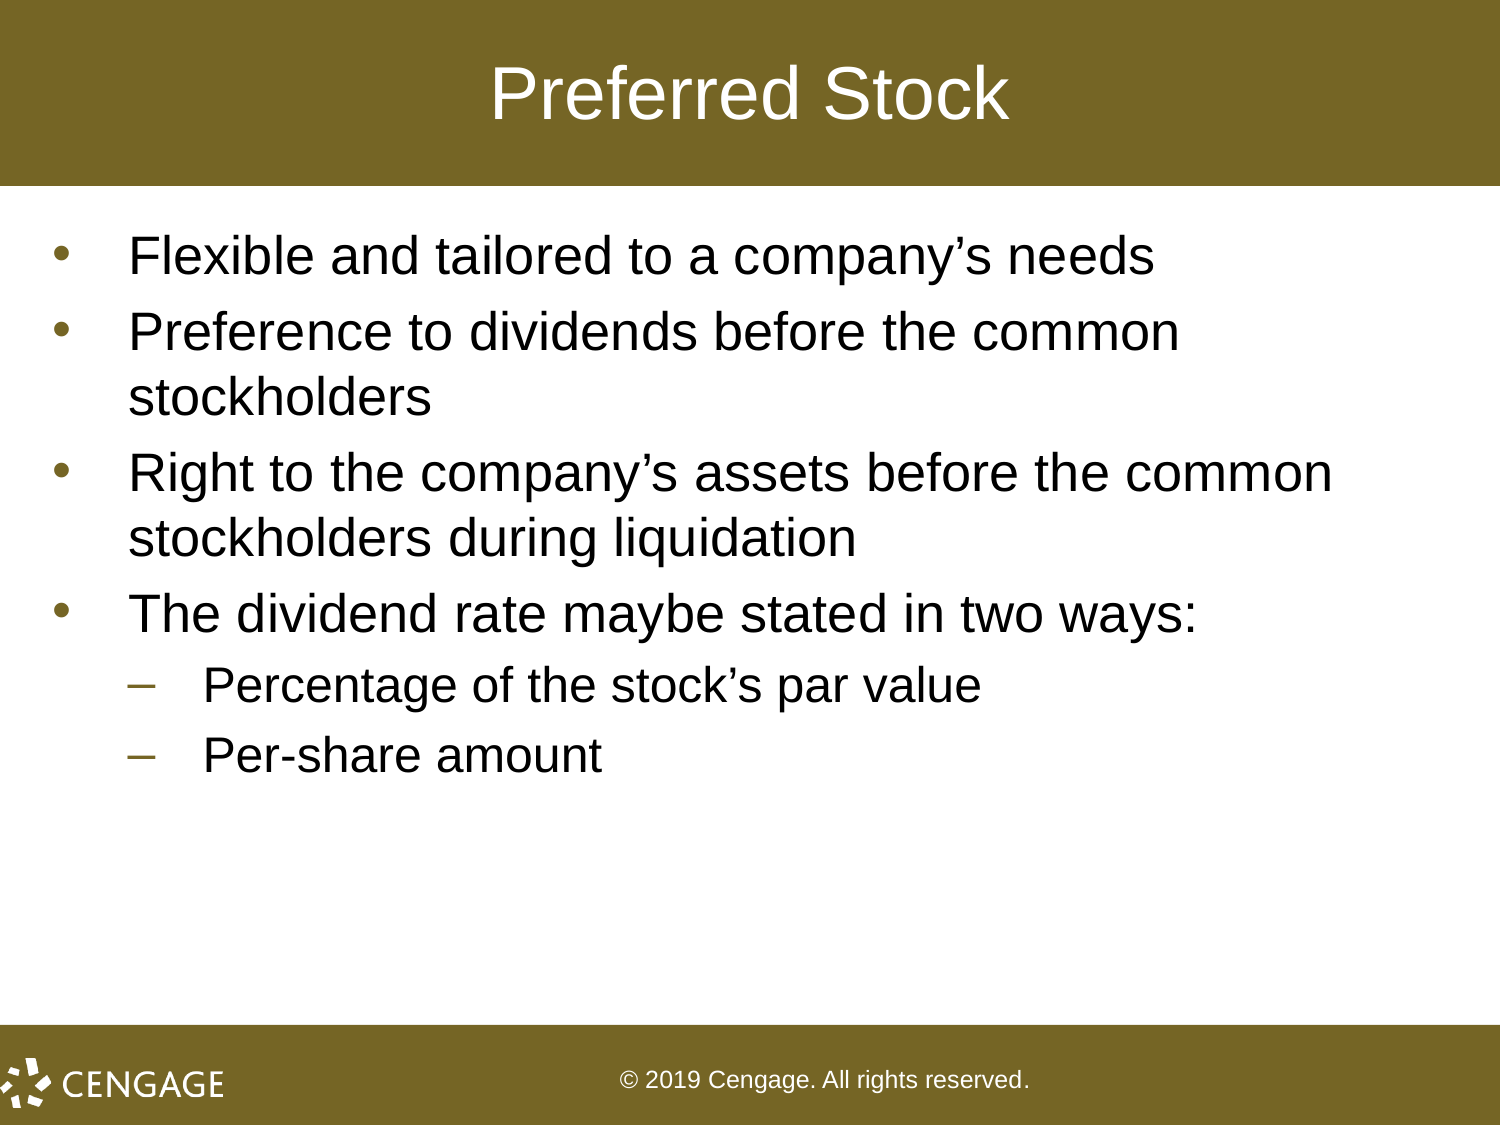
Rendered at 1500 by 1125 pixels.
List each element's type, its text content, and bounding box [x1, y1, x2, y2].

list Flexible and tailored to a company’s needs Preference to dividends before the common stockholders Right to the company’s assets before the common stockholders during liquidation The dividend rate maybe stated in two ways: Percentage of the stock’s par value Per-share amount [37, 212, 1475, 990]
picture [0, 1058, 223, 1108]
title Preferred Stock [7, 4, 1493, 175]
